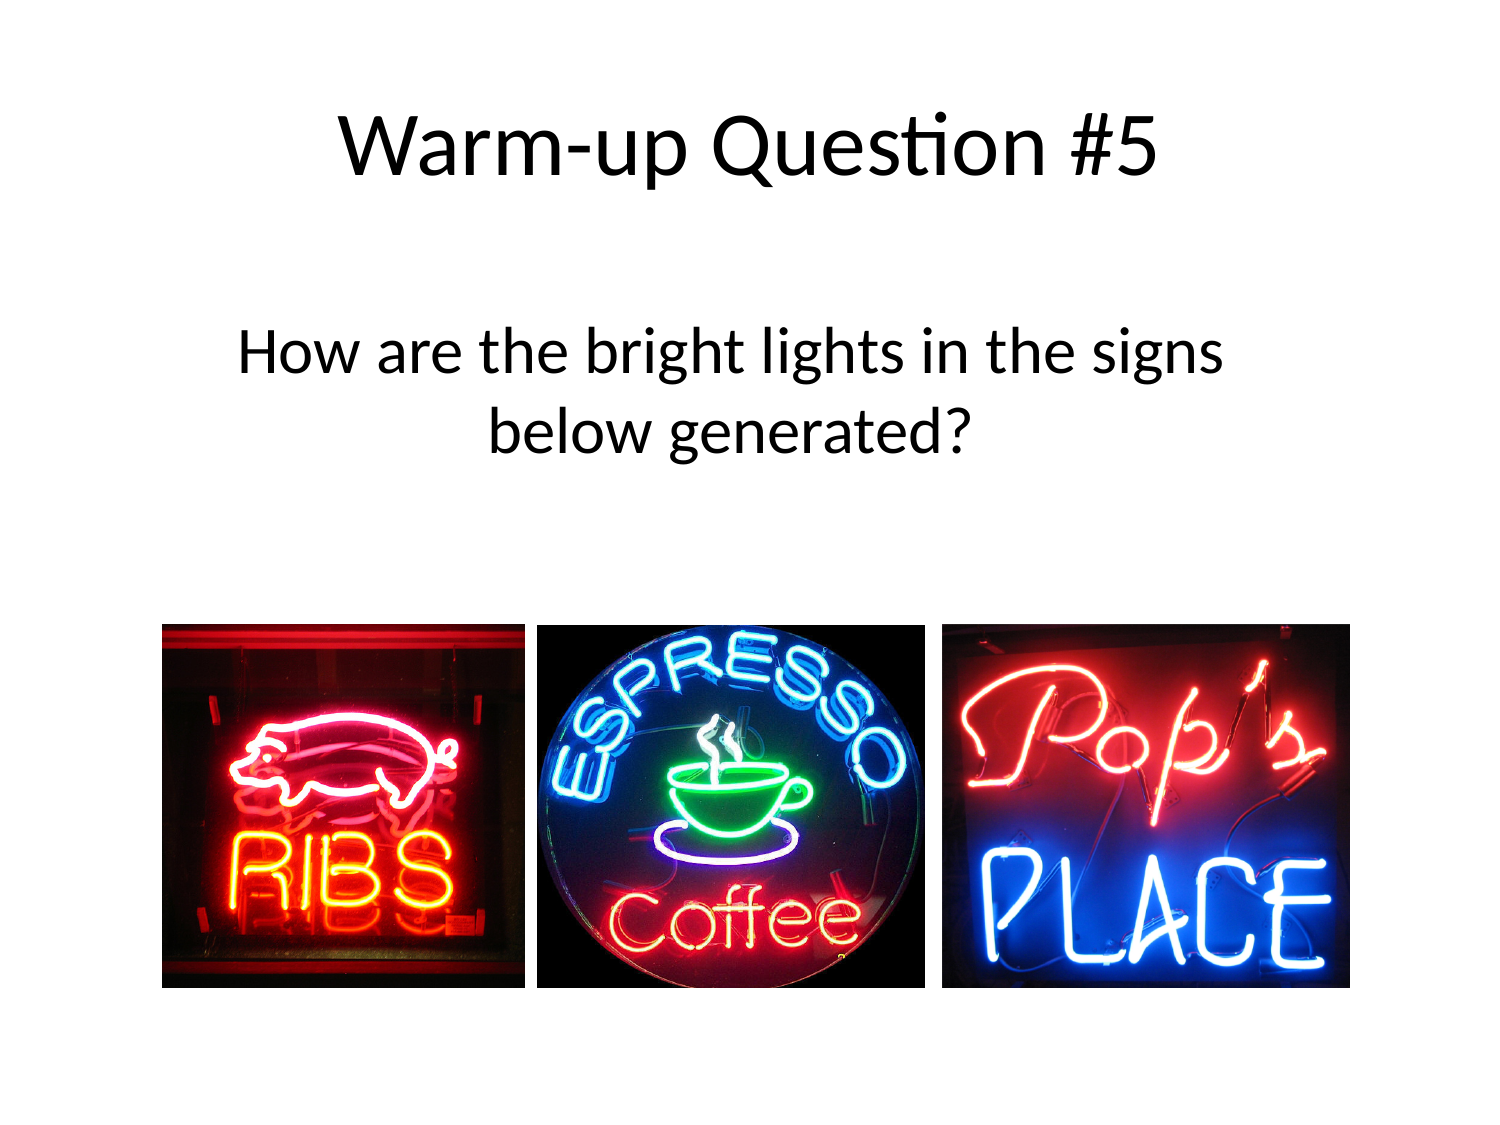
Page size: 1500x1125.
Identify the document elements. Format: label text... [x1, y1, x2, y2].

picture [537, 625, 926, 988]
text_box How are the bright lights in the signs below generated? [162, 299, 1300, 475]
picture [941, 624, 1351, 988]
picture [162, 624, 526, 988]
title Warm-up Question #5 [75, 45, 1425, 233]
